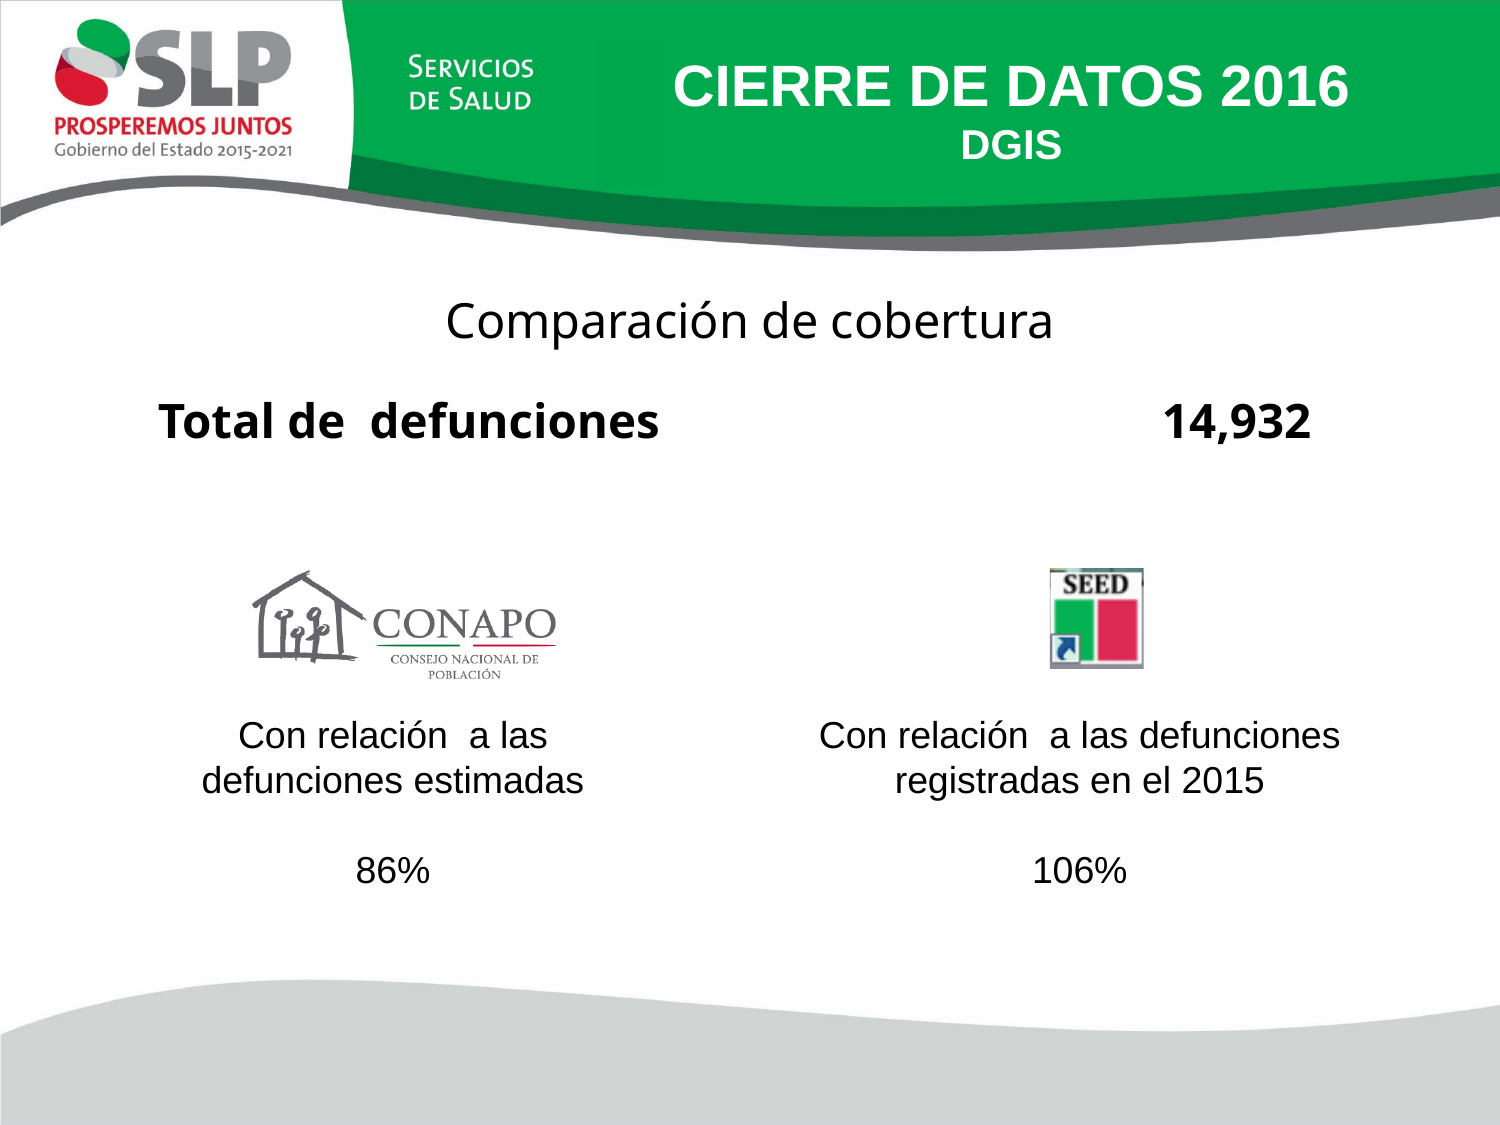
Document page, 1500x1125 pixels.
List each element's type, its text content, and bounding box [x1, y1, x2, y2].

text_box CONAPO [16, 560, 831, 629]
text_box CIERRE DE DATOS 2016 DGIS [657, 40, 1365, 176]
text_box Con relación a las defunciones registradas en el 2015 106% [794, 703, 1366, 899]
picture [0, 357, 1500, 1125]
text_box Comparación de cobertura [0, 289, 1500, 357]
picture [0, 0, 1500, 289]
text_box Con relación a las defunciones estimadas 86% [143, 703, 643, 899]
text_box Total de defunciones 14,932 [143, 390, 1332, 459]
